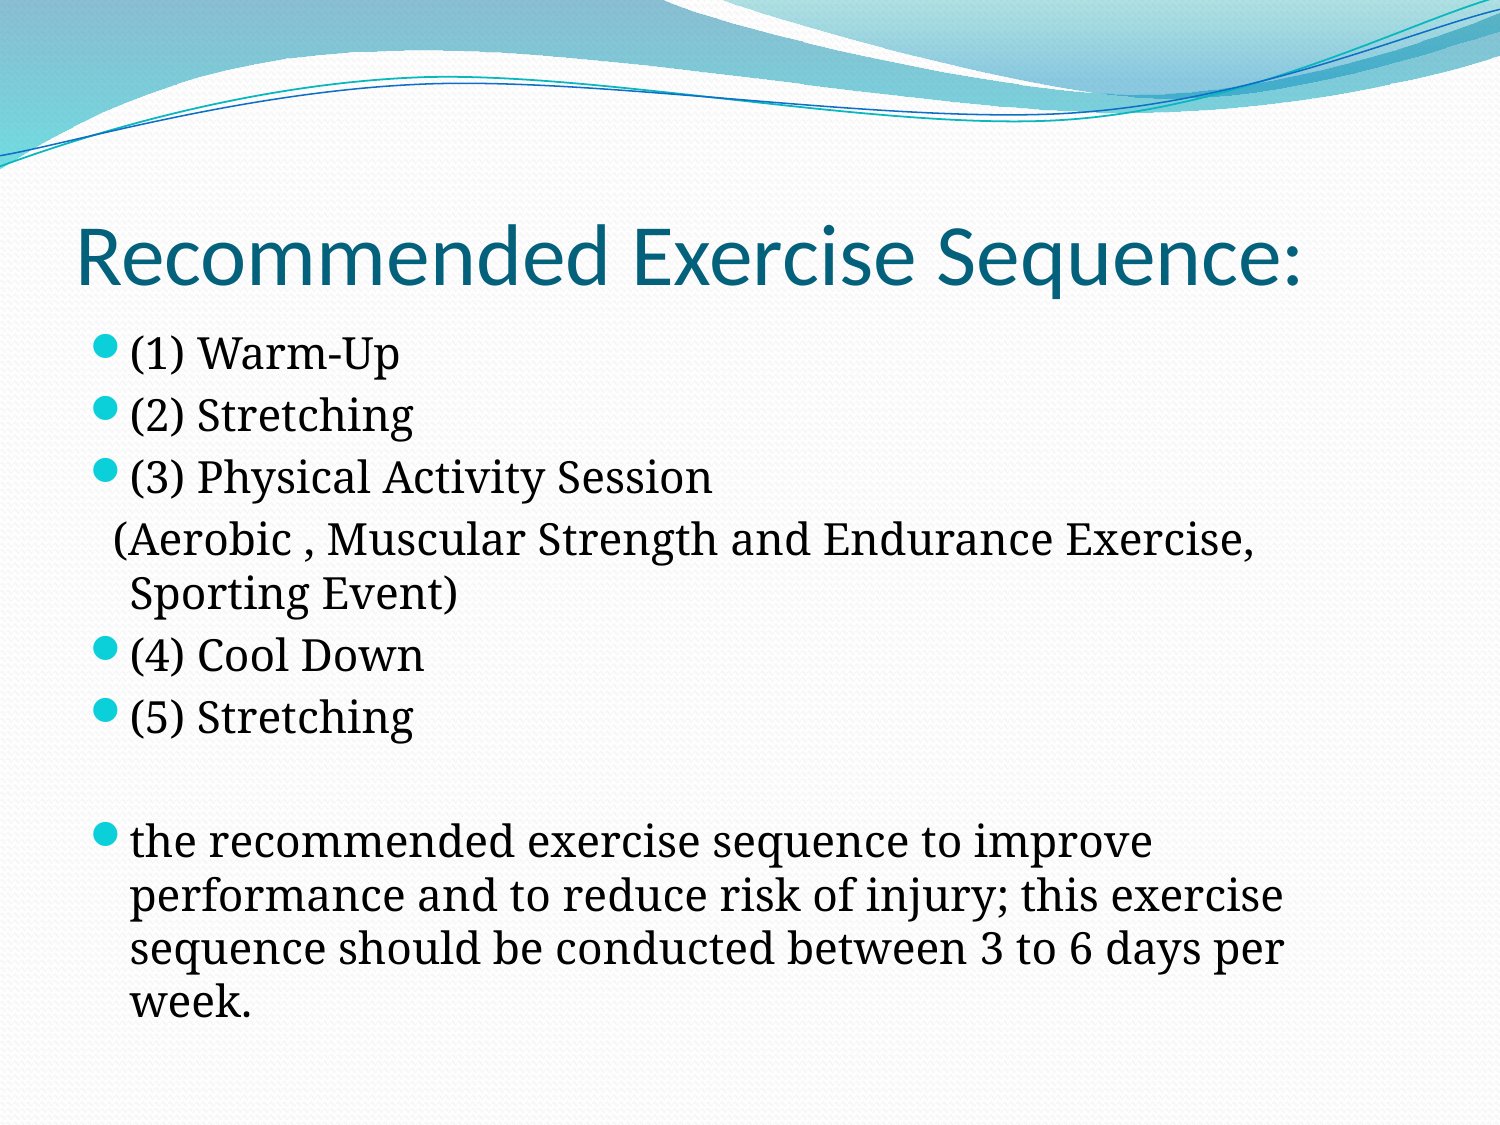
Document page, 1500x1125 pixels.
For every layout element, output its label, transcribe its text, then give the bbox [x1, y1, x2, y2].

list (1) Warm-Up (2) Stretching (3) Physical Activity Session (Aerobic , Muscular Strength and Endurance Exercise, Sporting Event) (4) Cool Down (5) Stretching the recommended exercise sequence to improve performance and to reduce risk of injury; this exercise sequence should be conducted between 3 to 6 days per week. [75, 317, 1425, 1038]
title Recommended Exercise Sequence: [75, 115, 1425, 303]
